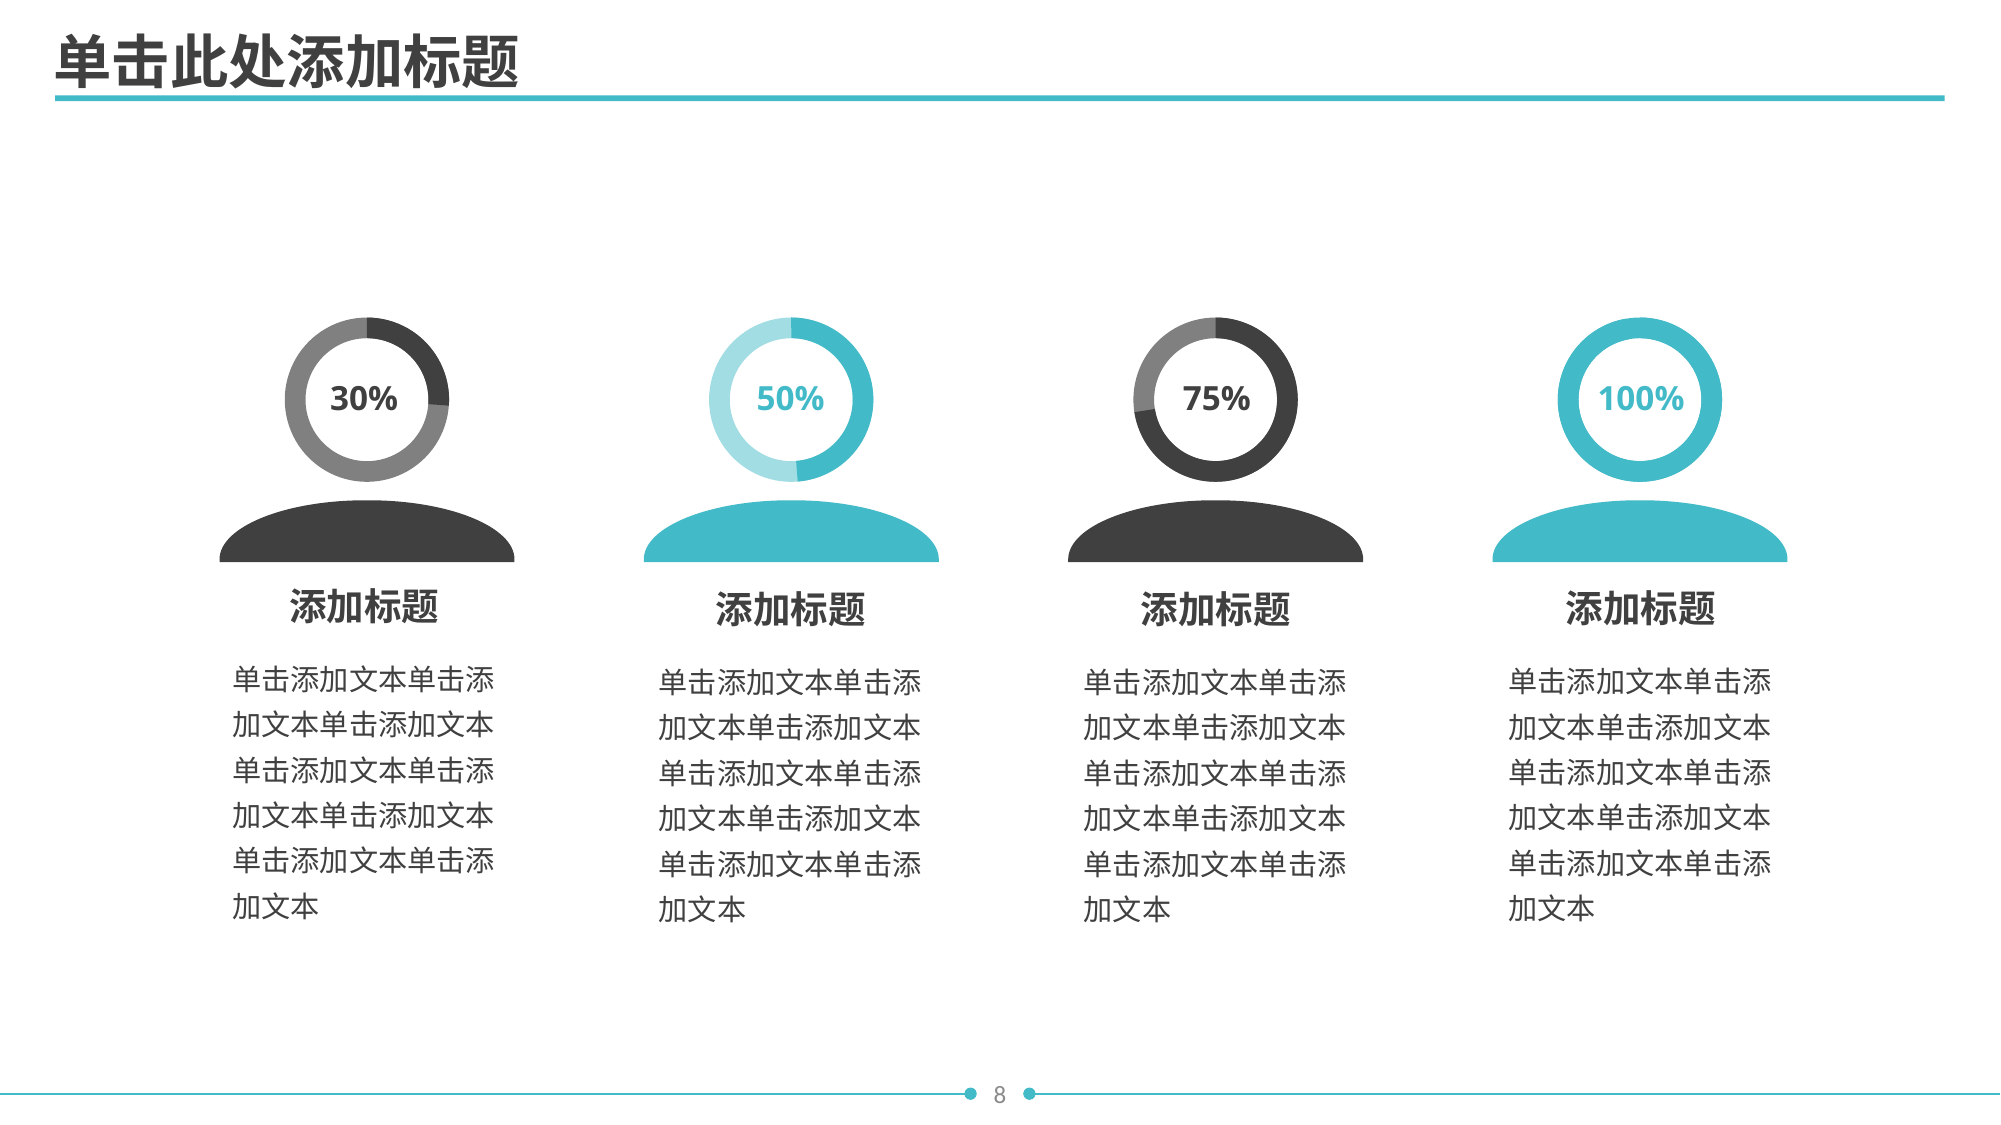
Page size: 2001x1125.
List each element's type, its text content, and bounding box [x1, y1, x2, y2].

text_box [218, 499, 516, 564]
text_box [1491, 499, 1789, 564]
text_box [217, 580, 512, 930]
text_box [642, 499, 940, 564]
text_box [1493, 583, 1788, 933]
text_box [1133, 317, 1298, 482]
text_box 单击此处添加标题 [39, 26, 1174, 104]
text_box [284, 317, 450, 482]
text_box [1067, 499, 1365, 564]
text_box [709, 317, 874, 482]
slide_number 8 [774, 1063, 1225, 1124]
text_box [643, 583, 938, 933]
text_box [1068, 583, 1363, 933]
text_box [1557, 317, 1723, 482]
